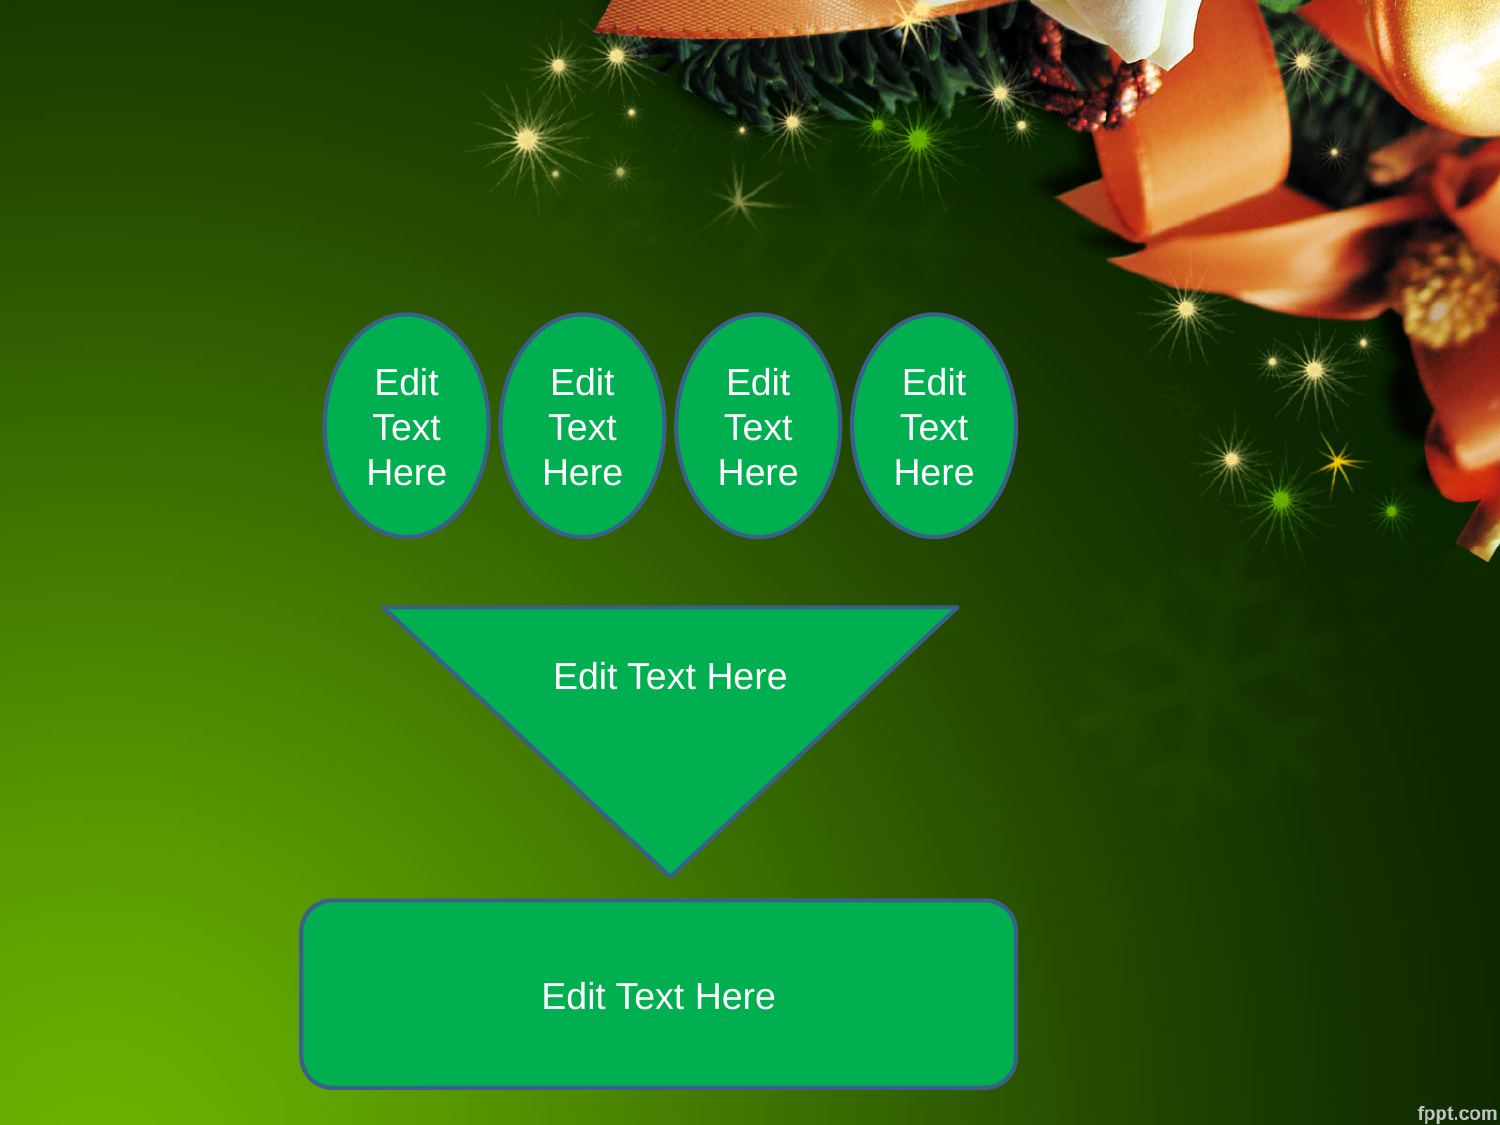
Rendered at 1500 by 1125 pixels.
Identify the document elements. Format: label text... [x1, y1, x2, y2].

text_box Edit Text Here [498, 312, 667, 540]
picture [0, 0, 1500, 1125]
text_box Edit Text Here [299, 898, 1019, 1090]
text_box Edit Text Here [322, 312, 491, 540]
text_box Edit Text Here [674, 312, 843, 540]
text_box Edit Text Here [381, 605, 960, 879]
text_box Edit Text Here [849, 312, 1019, 540]
